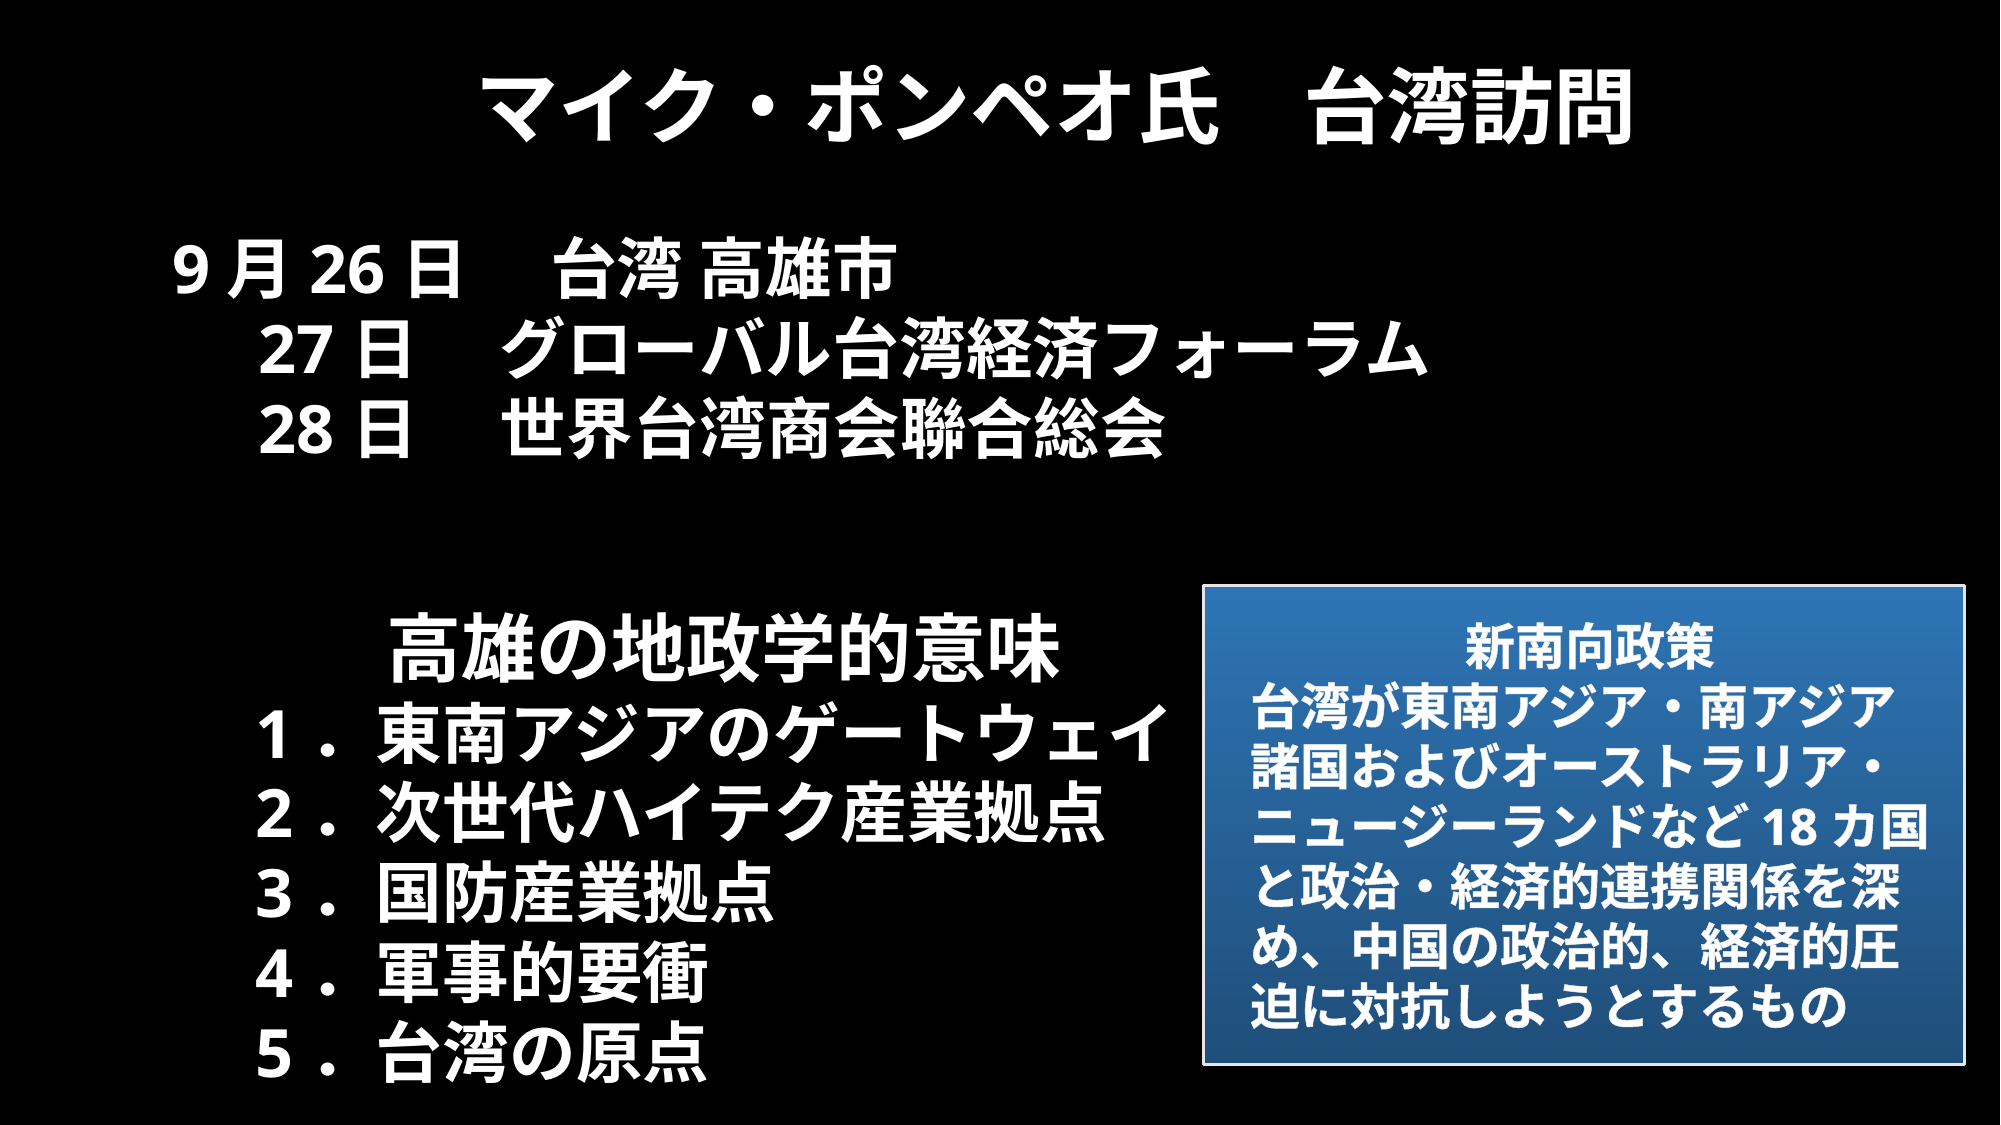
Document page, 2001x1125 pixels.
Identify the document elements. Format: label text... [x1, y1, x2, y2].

text_box マイク・ポンペオ氏 台湾訪問 [460, 46, 1669, 162]
text_box 9月26日 台湾 高雄市 27日 グローバル台湾経済フォーラム 28日 世界台湾商会聯合総会 高雄の地政学的意味 1．東南アジアのゲートウェイ 2．次世代ハイテク産業拠点 3．国防産業拠点 4．軍事的要衝 5．台湾の原点 [157, 219, 1447, 1099]
text_box 新南向政策 台湾が東南アジア・南アジア諸国およびオーストラリア・ニュージーランドなど18カ国と政治・経済的連携関係を深め、中国の政治的、経済的圧迫に対抗しようとするもの [1203, 585, 1965, 1065]
